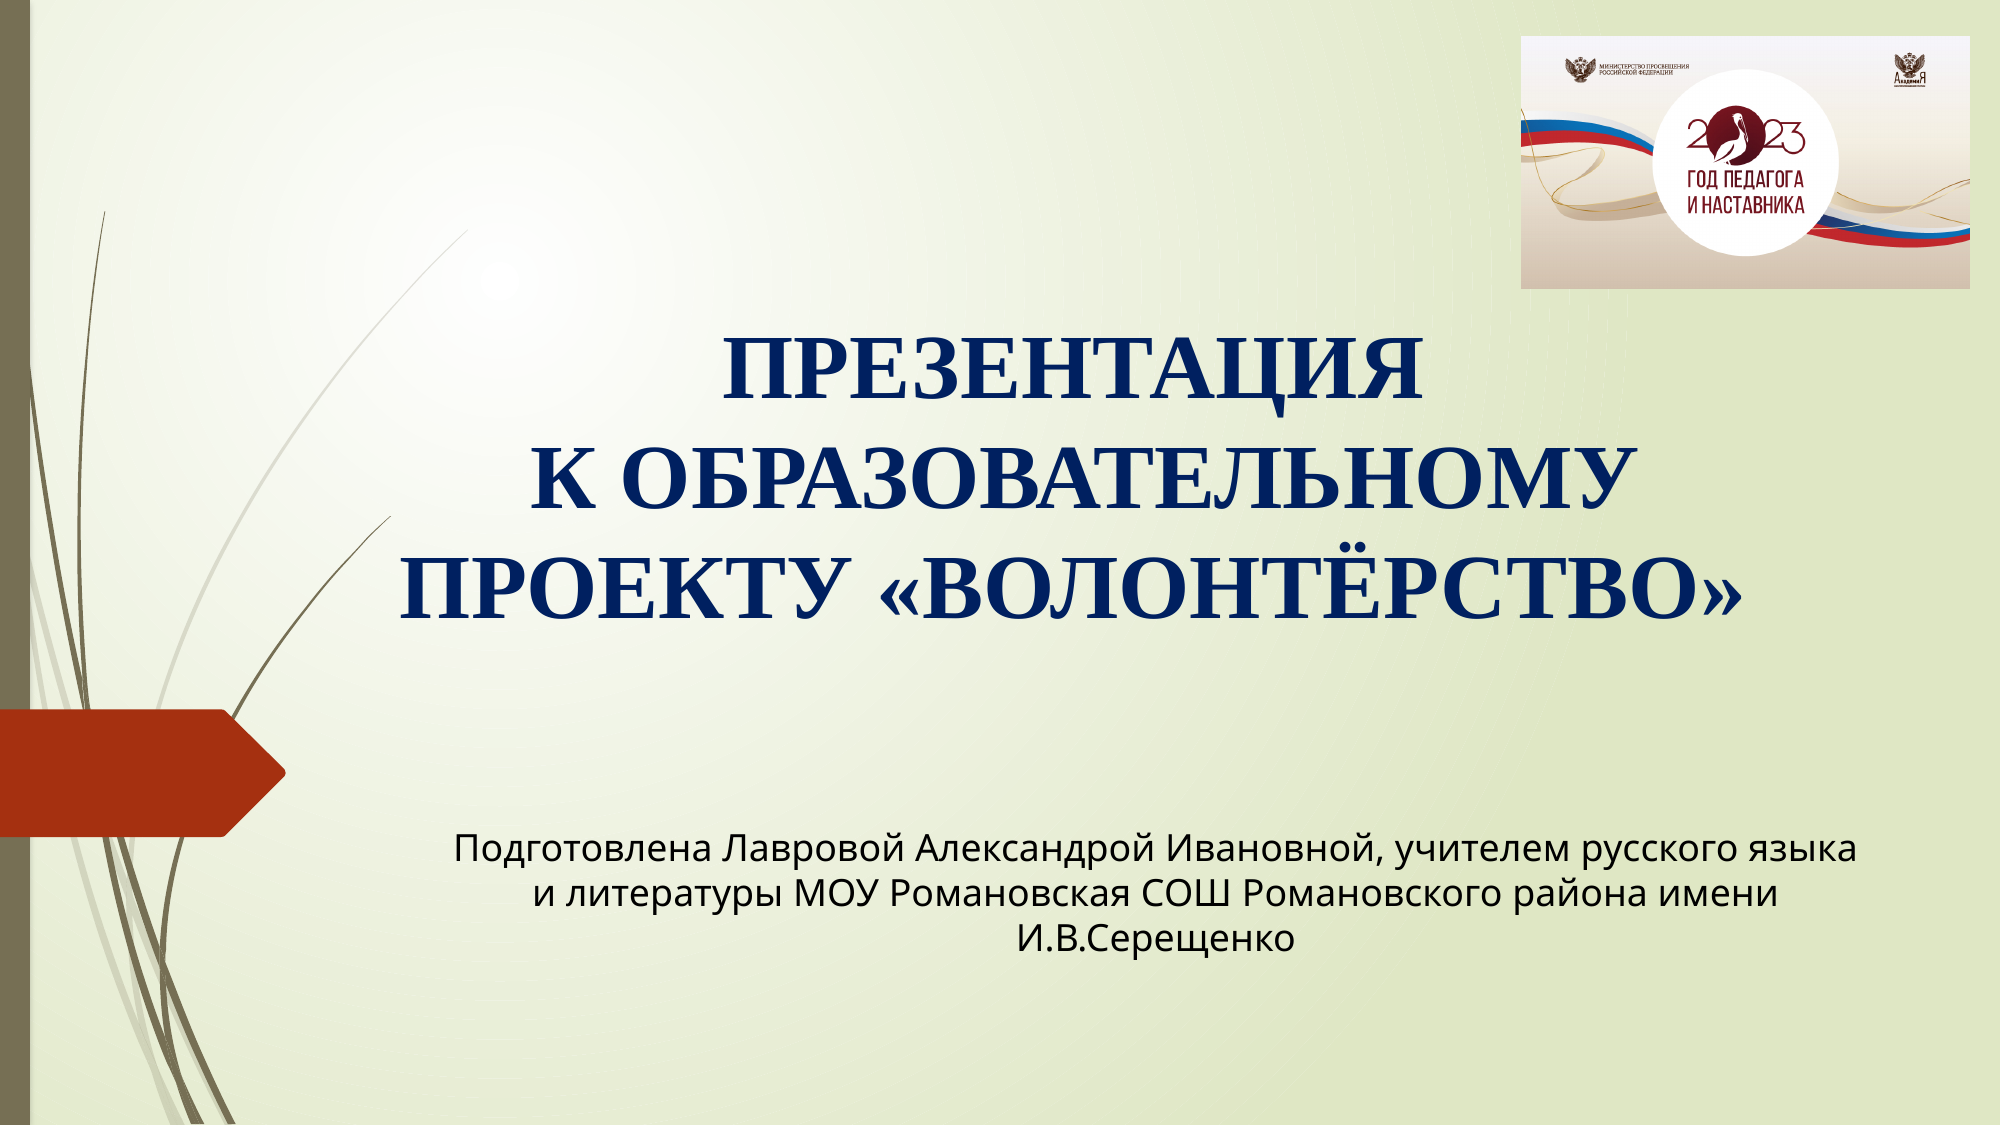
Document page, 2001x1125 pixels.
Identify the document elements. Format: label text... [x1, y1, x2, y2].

subtitle Подготовлена Лавровой Александрой Ивановной, учителем русского языка и литературы МОУ Романовская СОШ Романовского района имени И.В.Серещенко [424, 816, 1888, 1068]
title ПРЕЗЕНТАЦИЯ К ОБРАЗОВАТЕЛЬНОМУ ПРОЕКТУ «ВОЛОНТЁРСТВО» [260, 140, 1888, 755]
picture [1520, 36, 1970, 290]
